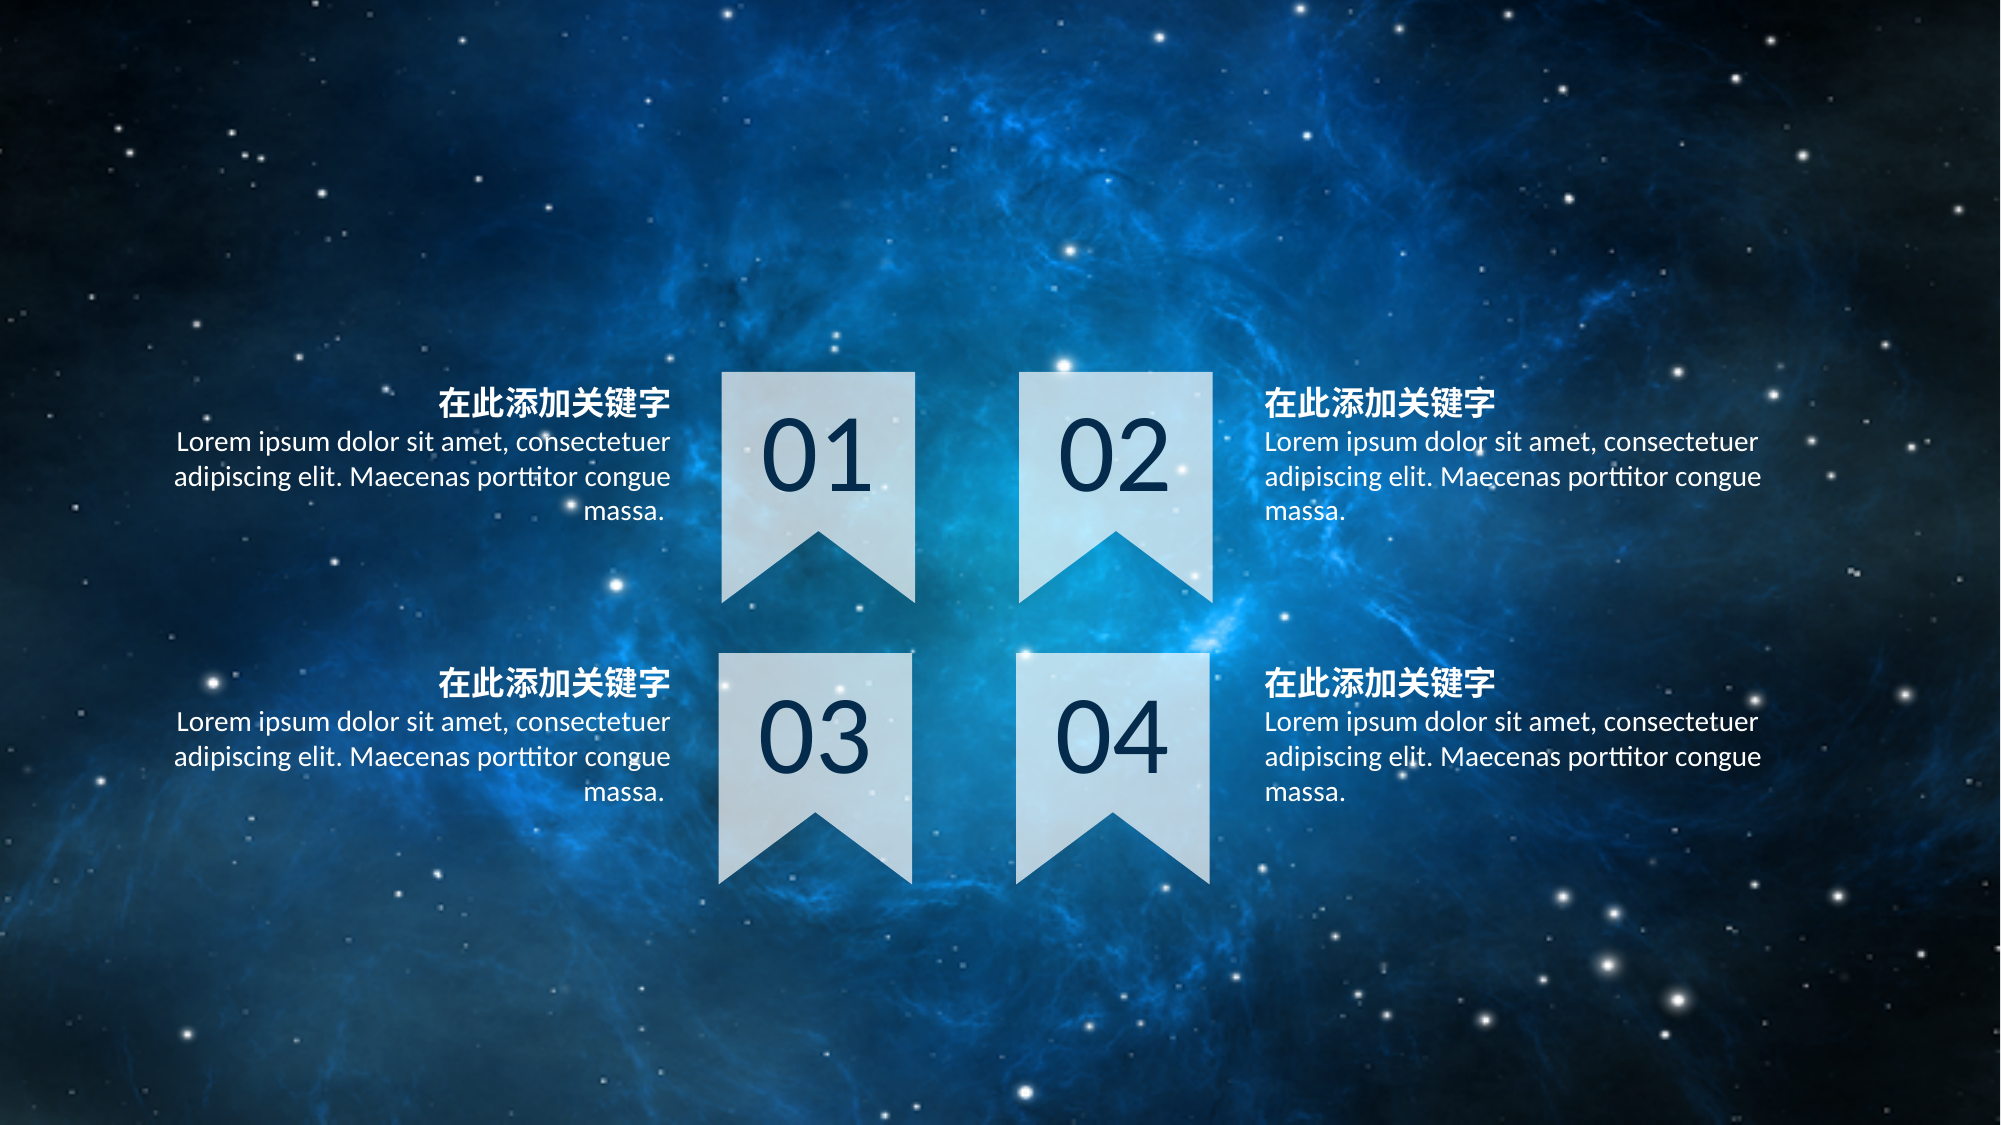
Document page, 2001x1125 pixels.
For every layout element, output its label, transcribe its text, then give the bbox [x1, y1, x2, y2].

text_box 02 [1018, 370, 1214, 606]
picture [0, 0, 2001, 1125]
text_box 04 [1015, 652, 1211, 887]
text_box 01 [720, 370, 917, 606]
text_box 在此添加关键字 Lorem ipsum dolor sit amet, consectetuer adipiscing elit. Maecenas porttitor congue massa. [146, 652, 692, 818]
text_box 在此添加关键字 Lorem ipsum dolor sit amet, consectetuer adipiscing elit. Maecenas porttitor congue massa. [1244, 652, 1790, 818]
text_box 在此添加关键字 Lorem ipsum dolor sit amet, consectetuer adipiscing elit. Maecenas porttitor congue massa. [1244, 371, 1790, 537]
text_box 03 [717, 652, 914, 887]
text_box 在此添加关键字 Lorem ipsum dolor sit amet, consectetuer adipiscing elit. Maecenas porttitor congue massa. [146, 371, 692, 537]
